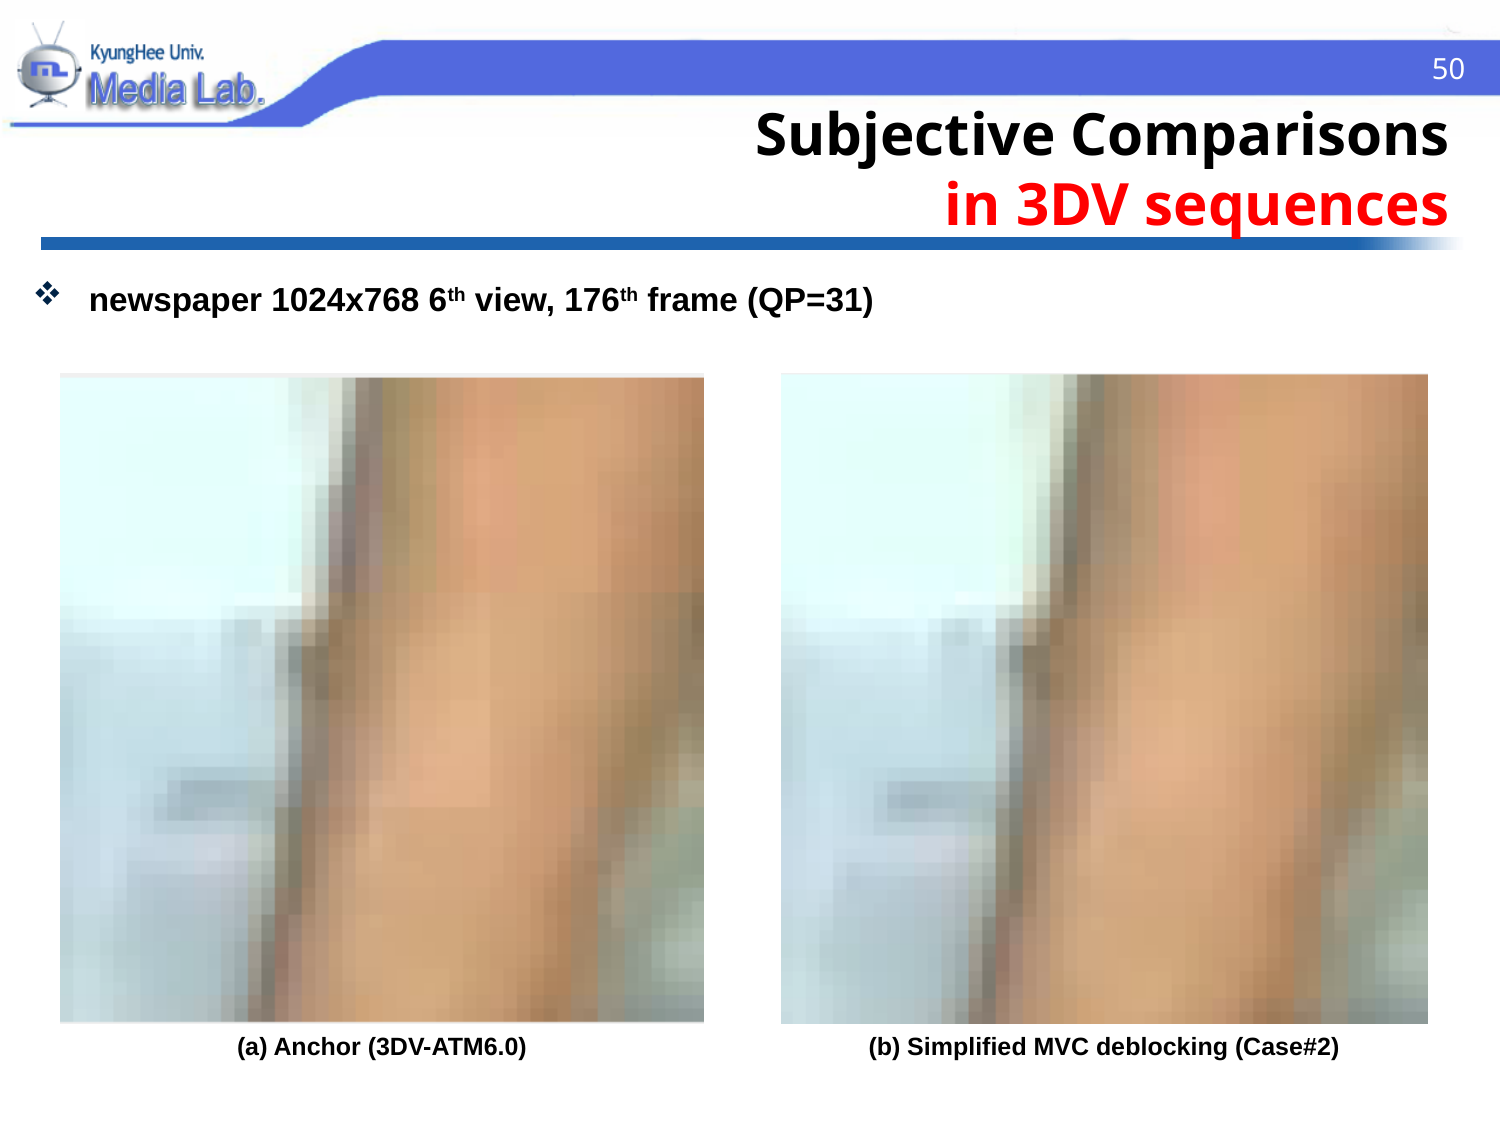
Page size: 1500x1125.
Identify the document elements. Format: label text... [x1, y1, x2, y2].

picture [781, 373, 1428, 1024]
list newspaper 1024x768 6th view, 176th frame (QP=31) [17, 262, 1483, 1107]
text_box (a) Anchor (3DV-ATM6.0) [222, 1032, 543, 1068]
picture [41, 237, 1500, 250]
text_box (b) Simplified MVC deblocking (Case#2) [853, 1032, 1356, 1068]
picture [60, 373, 705, 1024]
picture [0, 0, 1500, 138]
slide_number 50 [1403, 42, 1481, 93]
title Subjective Comparisons in 3DV sequences [312, 101, 1465, 233]
